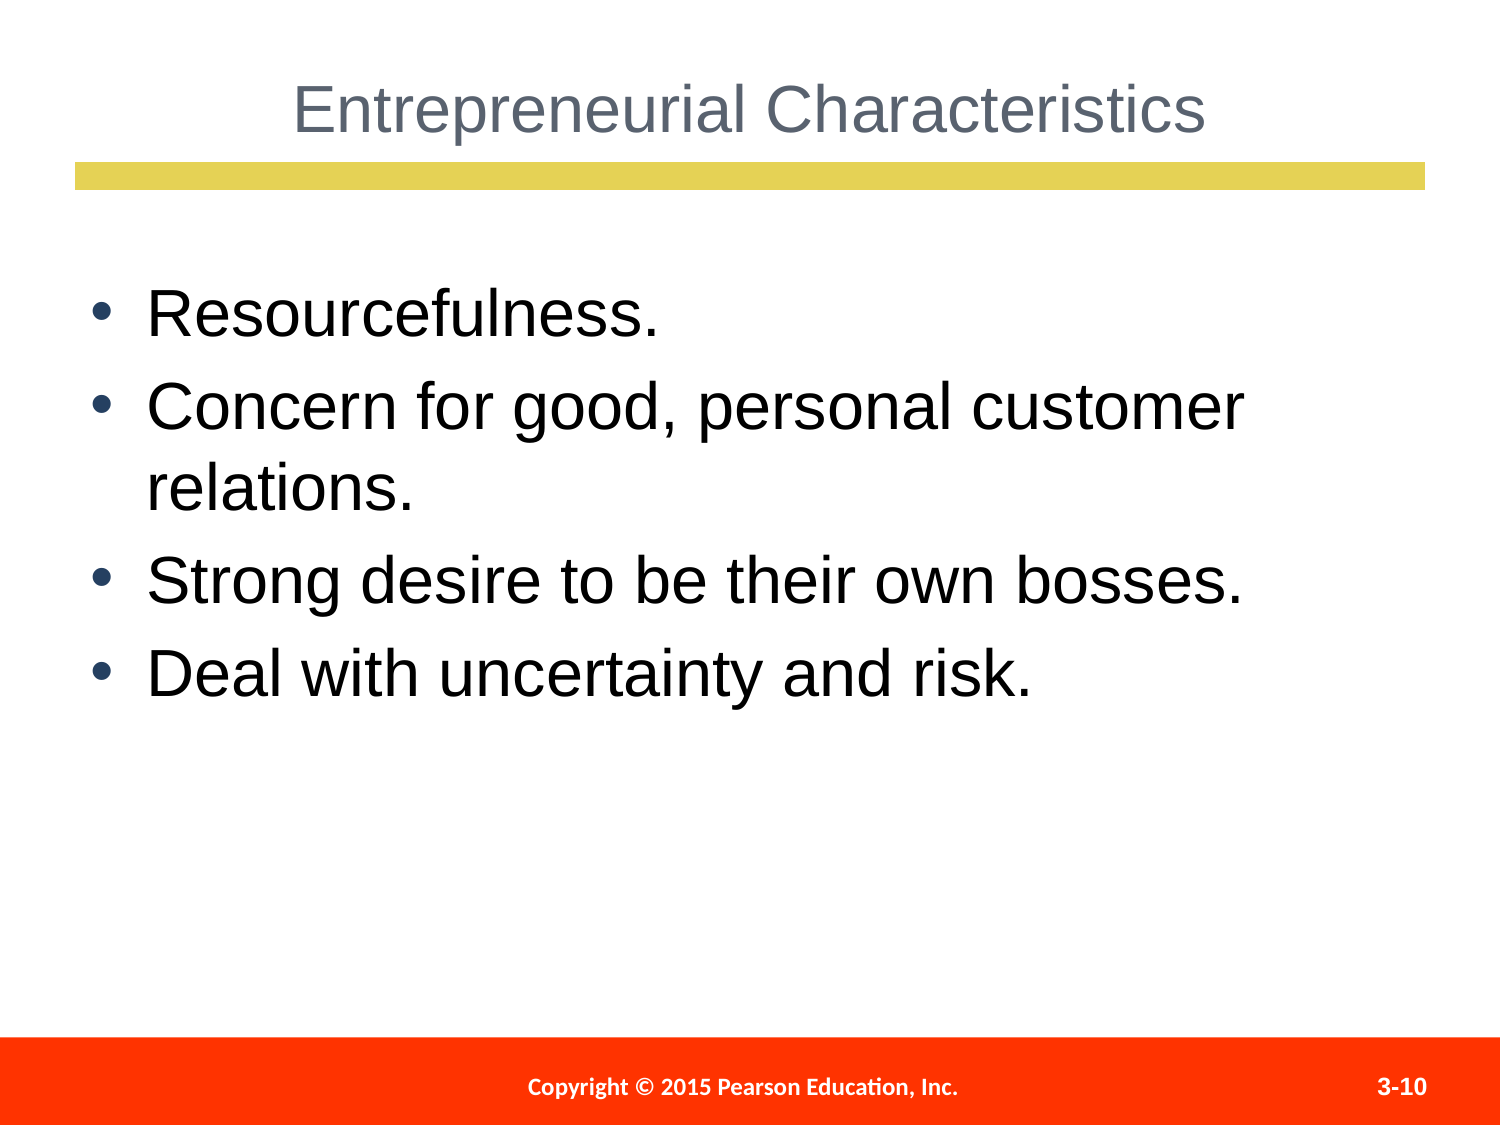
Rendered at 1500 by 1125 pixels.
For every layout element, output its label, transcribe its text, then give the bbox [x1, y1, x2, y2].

list Resourcefulness. Concern for good, personal customer relations. Strong desire to be their own bosses. Deal with uncertainty and risk. [74, 262, 1426, 1006]
title Entrepreneurial Characteristics [74, 12, 1426, 201]
